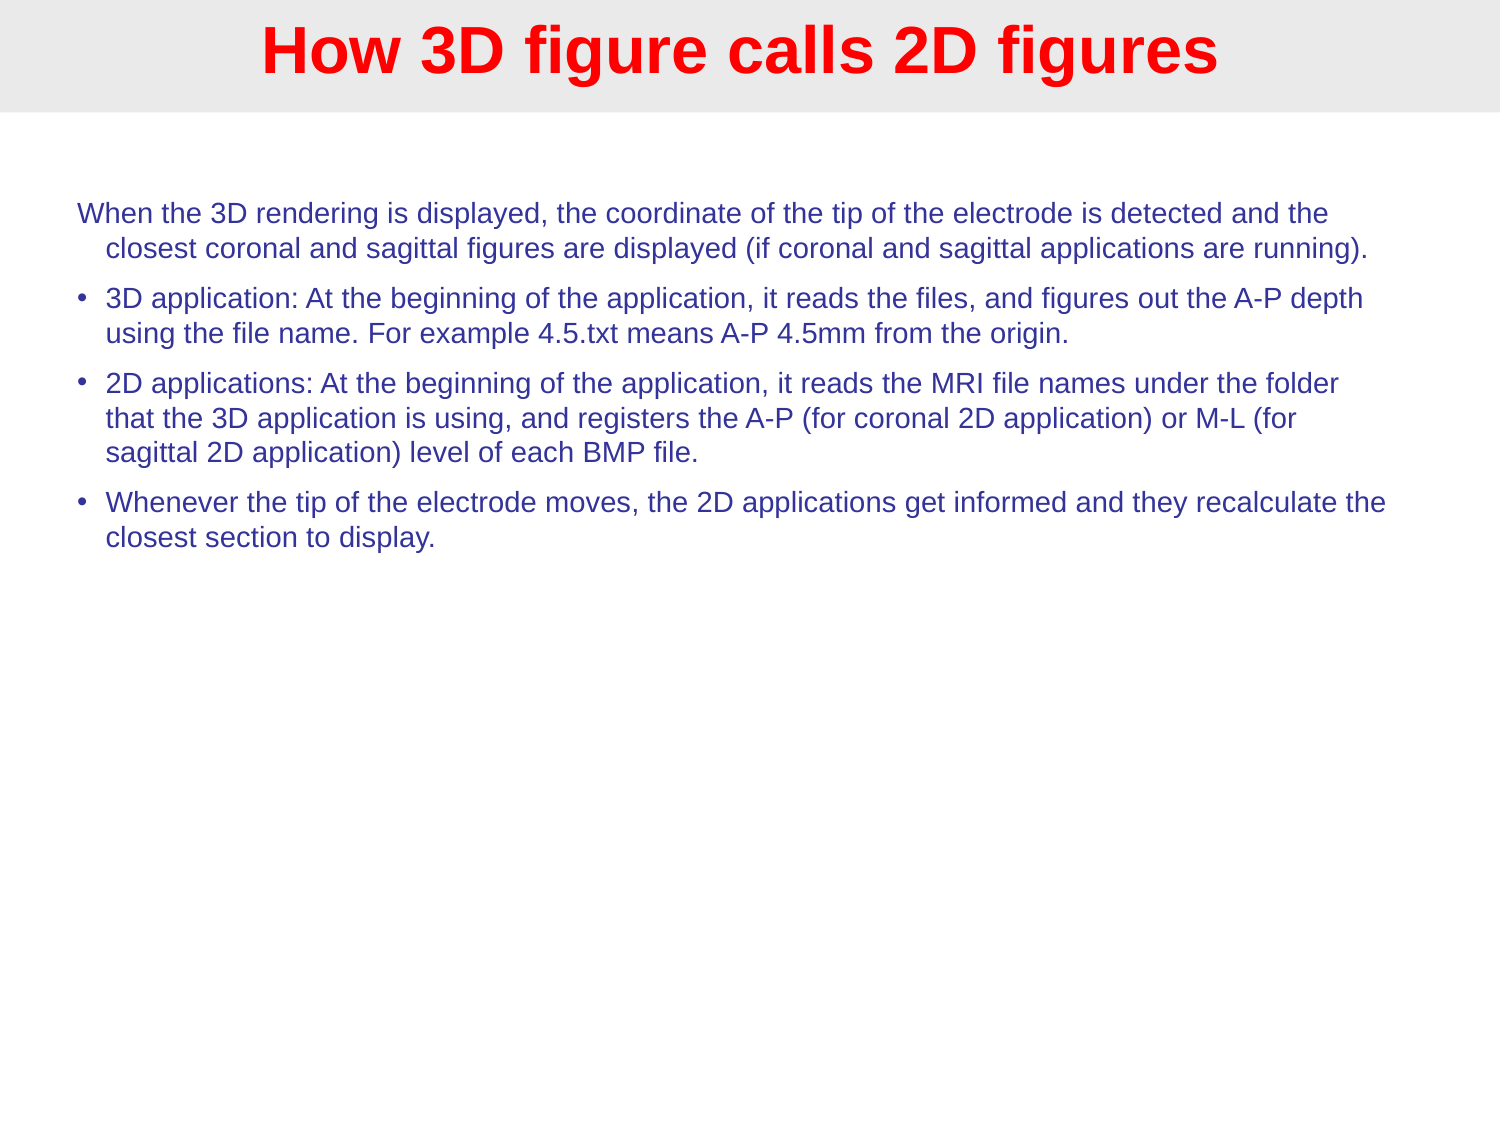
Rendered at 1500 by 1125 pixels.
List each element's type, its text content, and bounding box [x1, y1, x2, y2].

text_box How 3D figure calls 2D figures [0, 0, 1500, 113]
text_box When the 3D rendering is displayed, the coordinate of the tip of the electrode is detected and the closest coronal and sagittal figures are displayed (if coronal and sagittal applications are running). 3D application: At the beginning of the application, it reads the files, and figures out the A-P depth using the file name. For example 4.5.txt means A-P 4.5mm from the origin. 2D applications: At the beginning of the application, it reads the MRI file names under the folder that the 3D application is using, and registers the A-P (for coronal 2D application) or M-L (for sagittal 2D application) level of each BMP file. Whenever the tip of the electrode moves, the 2D applications get informed and they recalculate the closest section to display. [62, 187, 1413, 561]
